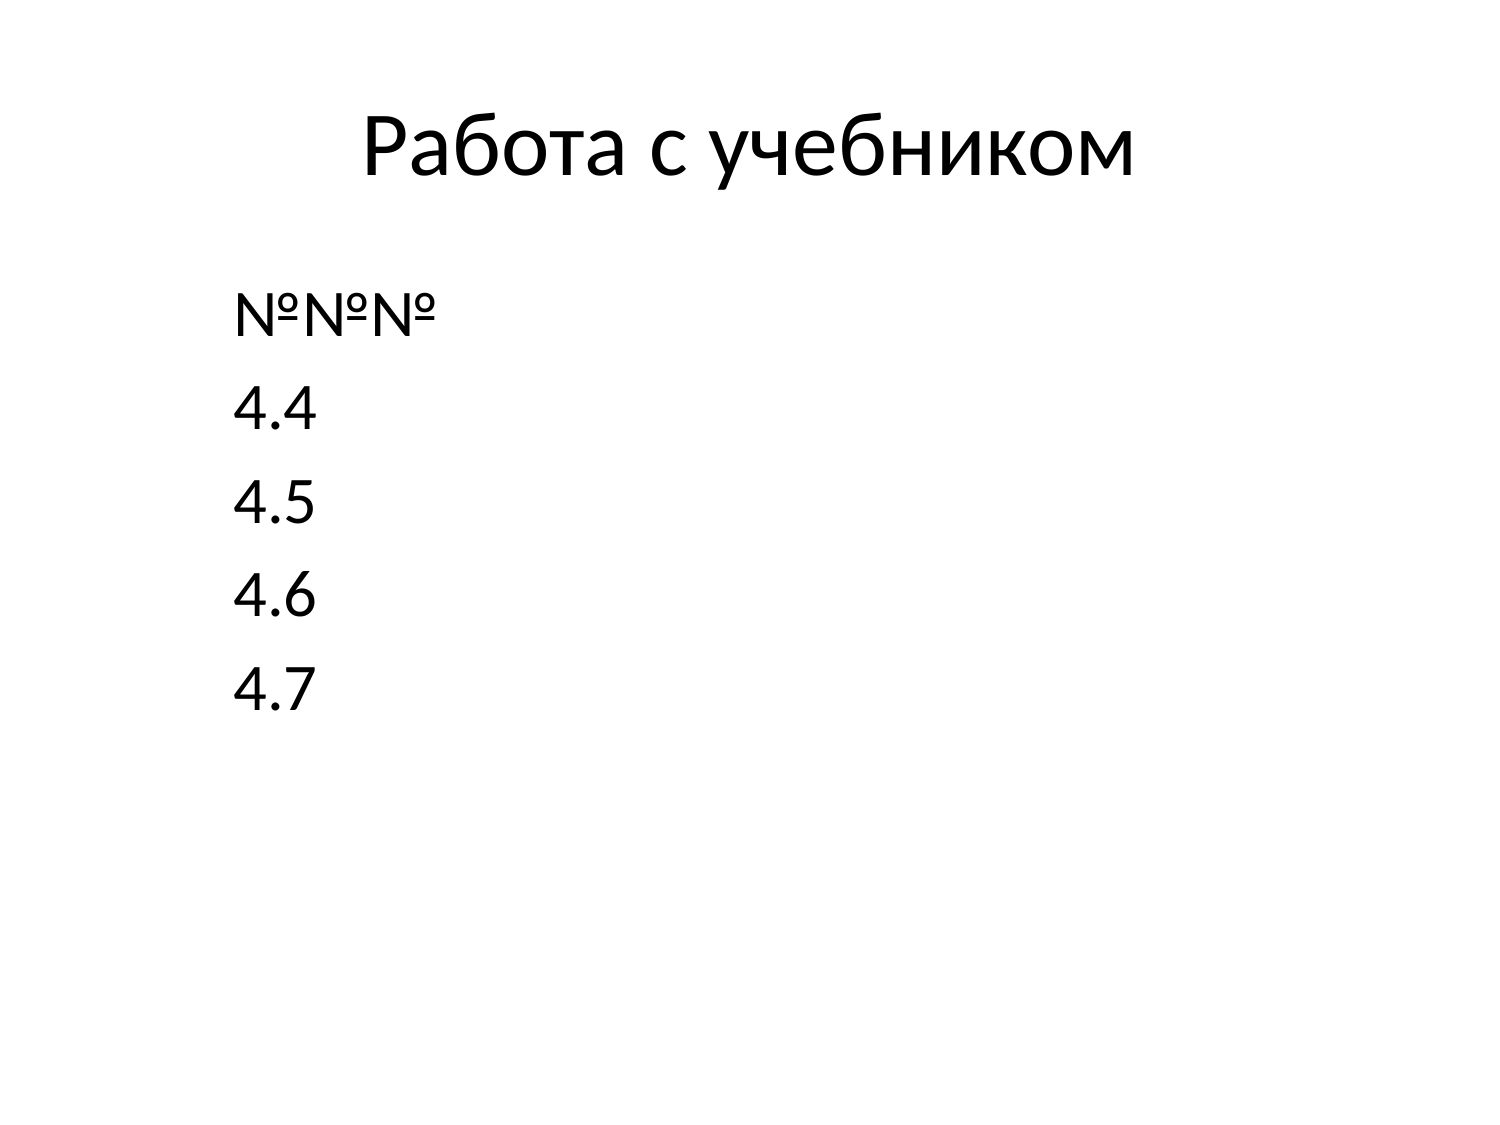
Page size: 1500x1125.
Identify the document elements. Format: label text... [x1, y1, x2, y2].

title Работа с учебником [75, 45, 1425, 233]
list №№№ 4.4 4.5 4.6 4.7 [218, 262, 1425, 1005]
